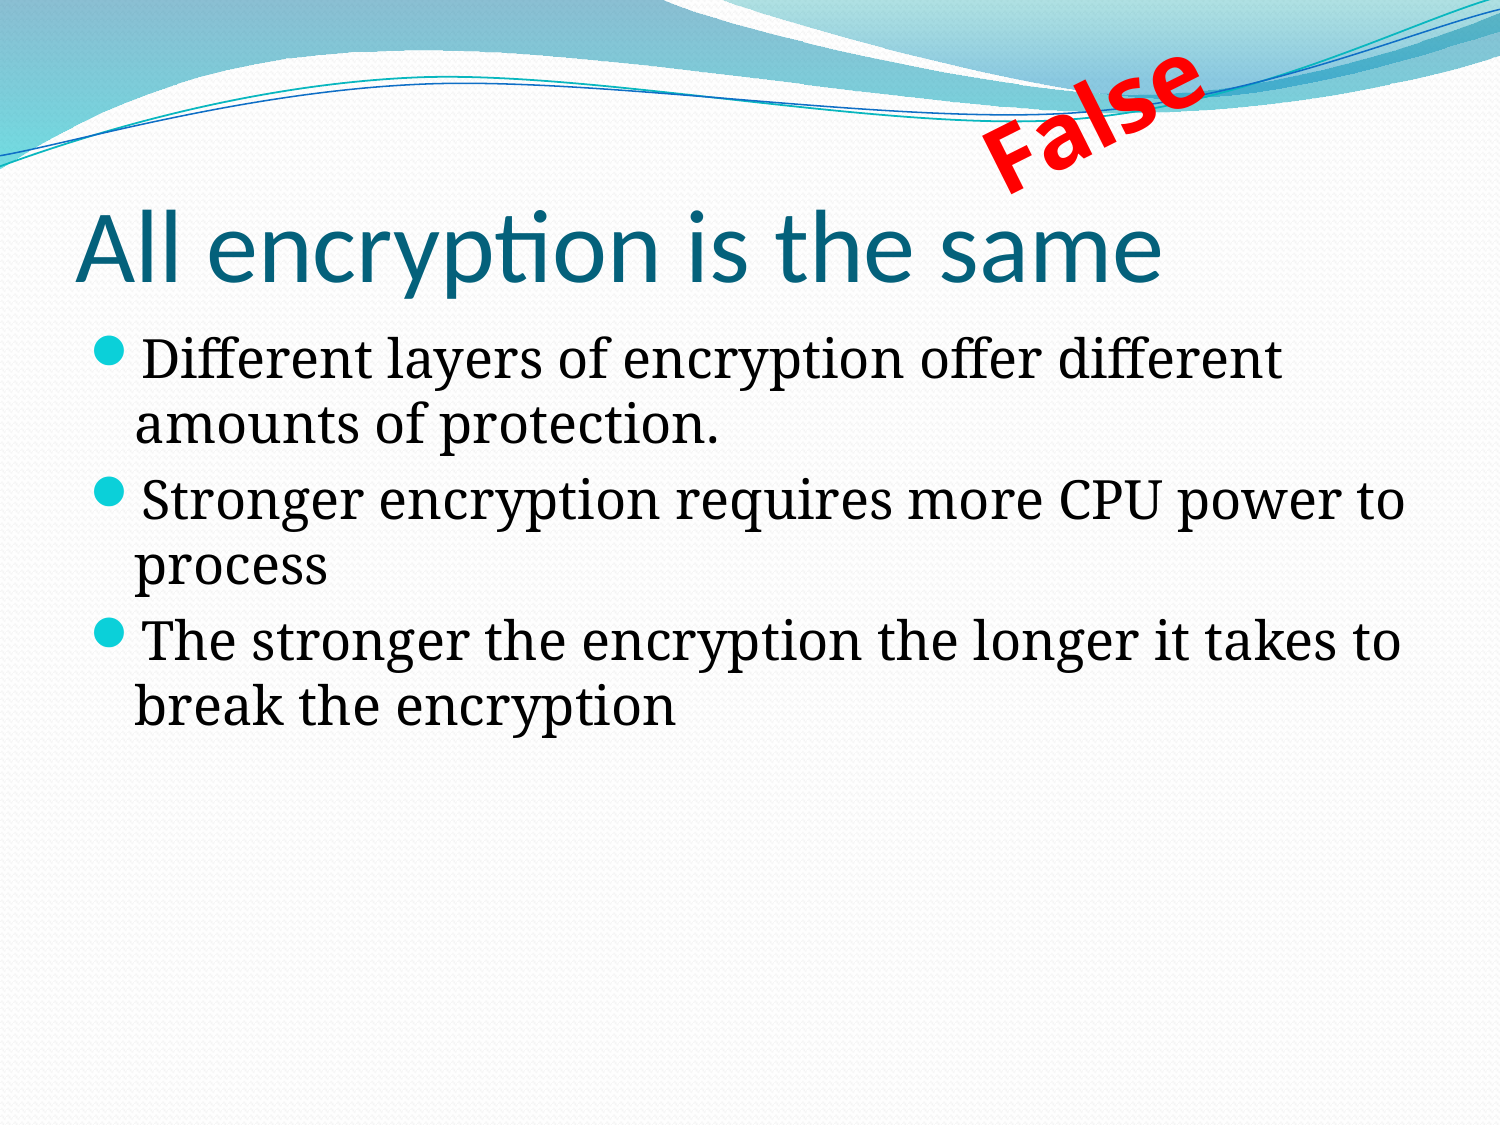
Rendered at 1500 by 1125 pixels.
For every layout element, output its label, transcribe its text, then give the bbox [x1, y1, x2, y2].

text_box False [899, 0, 1285, 252]
list Different layers of encryption offer different amounts of protection. Stronger encryption requires more CPU power to process The stronger the encryption the longer it takes to break the encryption [75, 317, 1425, 1038]
title All encryption is the same [75, 115, 1425, 303]
